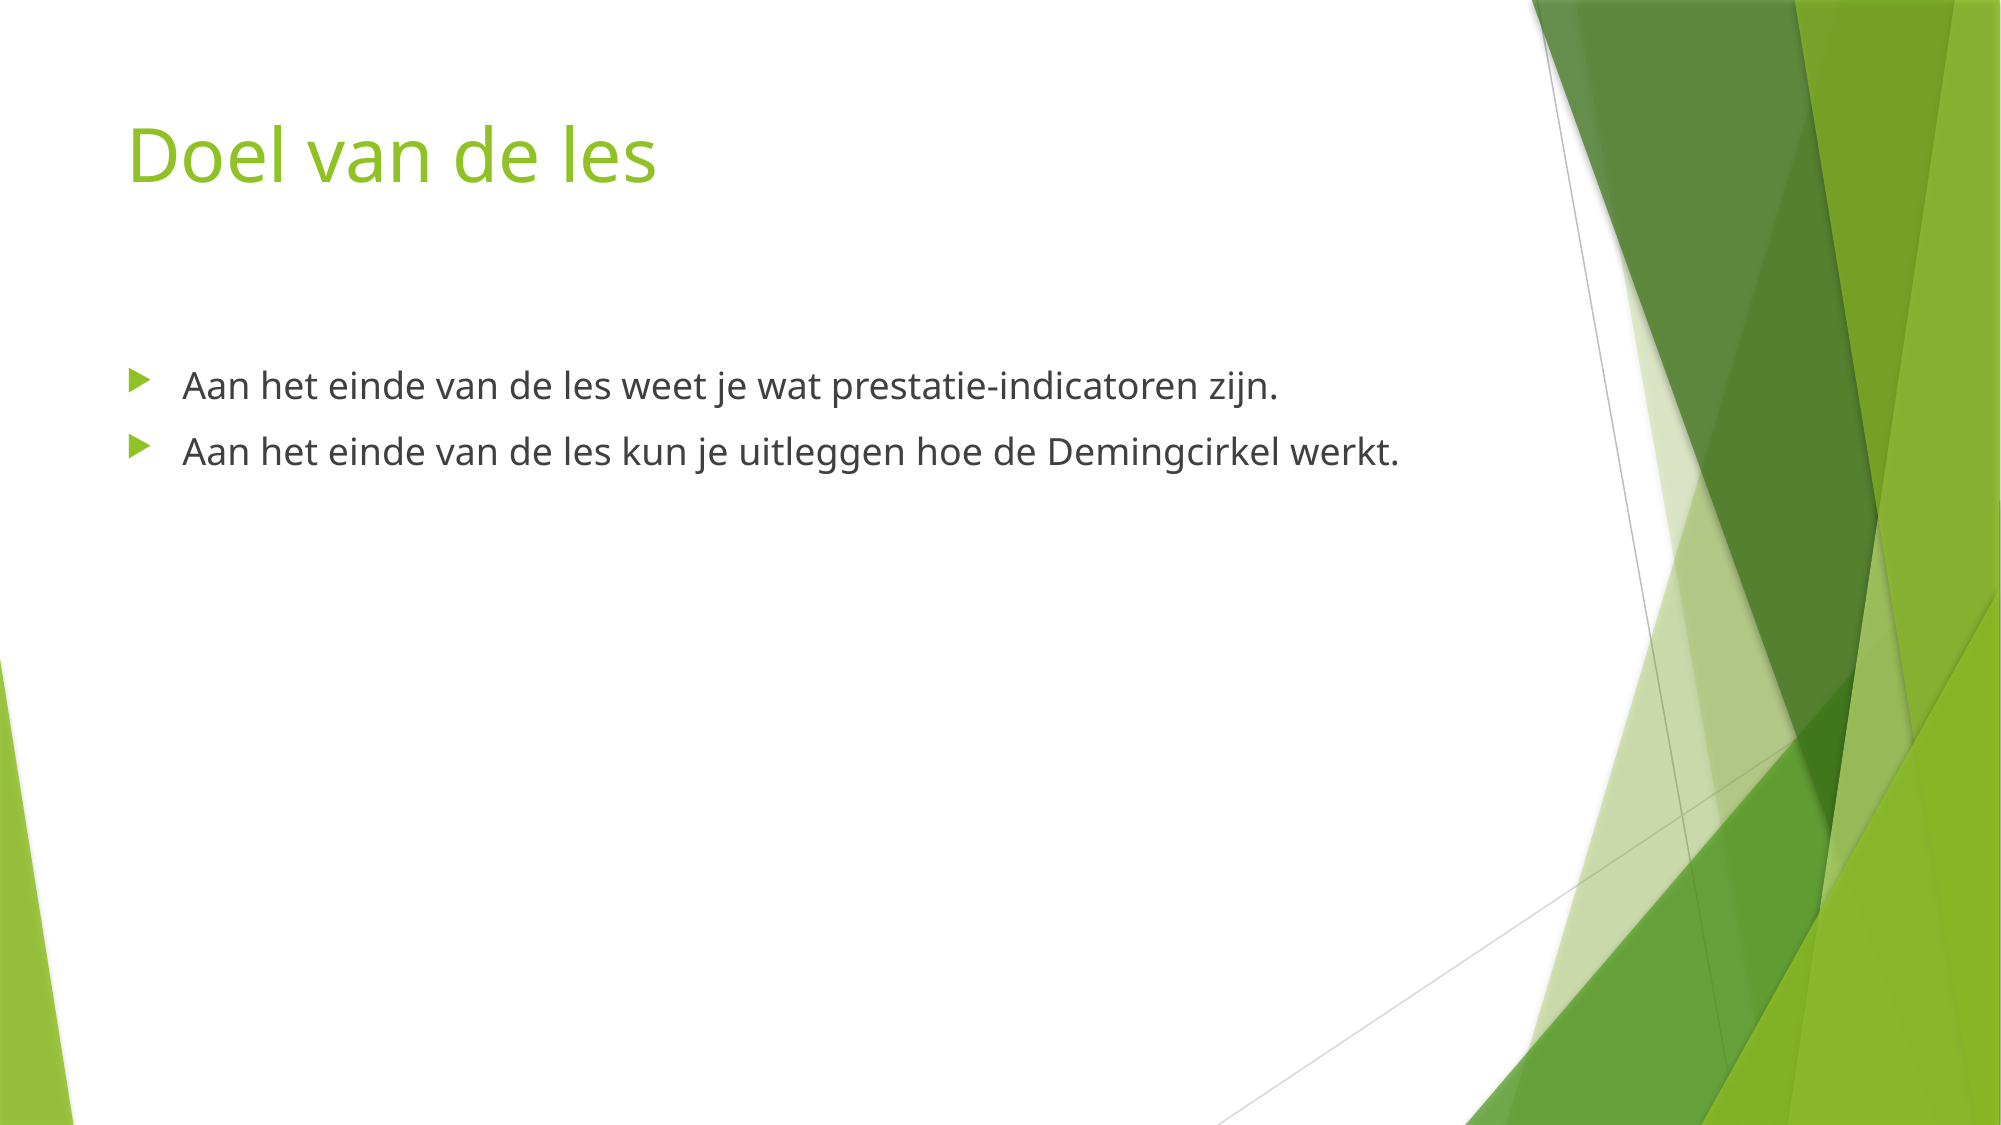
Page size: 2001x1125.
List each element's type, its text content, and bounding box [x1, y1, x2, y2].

list Aan het einde van de les weet je wat prestatie-indicatoren zijn. Aan het einde van de les kun je uitleggen hoe de Demingcirkel werkt. [111, 354, 1522, 992]
title Doel van de les [111, 99, 1522, 317]
